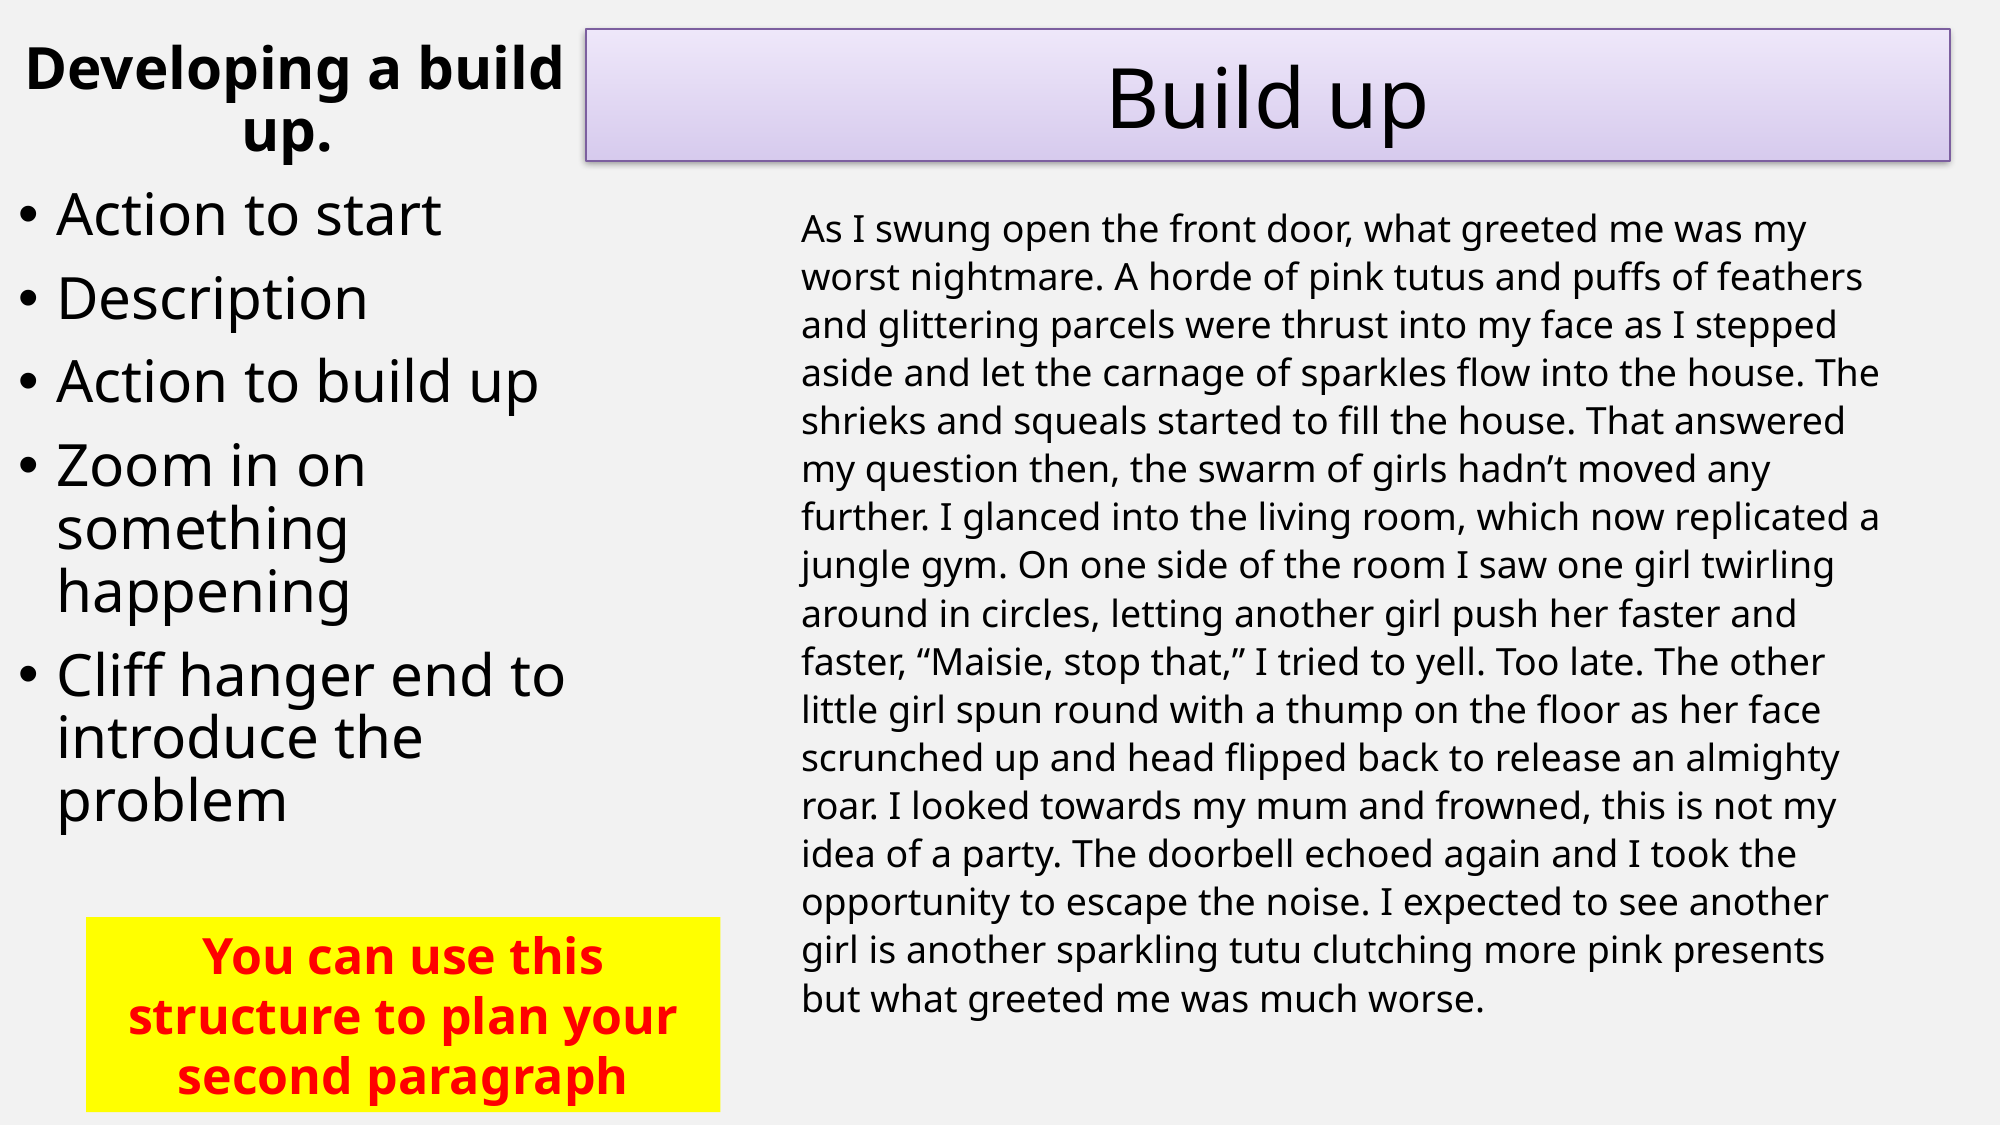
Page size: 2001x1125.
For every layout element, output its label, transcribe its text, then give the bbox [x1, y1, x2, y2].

text_box As I swung open the front door, what greeted me was my worst nightmare. A horde of pink tutus and puffs of feathers and glittering parcels were thrust into my face as I stepped aside and let the carnage of sparkles flow into the house. The shrieks and squeals started to fill the house. That answered my question then, the swarm of girls hadn’t moved any further. I glanced into the living room, which now replicated a jungle gym. On one side of the room I saw one girl twirling around in circles, letting another girl push her faster and faster, “Maisie, stop that,” I tried to yell. Too late. The other little girl spun round with a thump on the floor as her face scrunched up and head flipped back to release an almighty roar. I looked towards my mum and frowned, this is not my idea of a party. The doorbell echoed again and I took the opportunity to escape the noise. I expected to see another girl is another sparkling tutu clutching more pink presents but what greeted me was much worse. [786, 193, 1906, 1028]
text_box Build up [585, 29, 1951, 161]
list Developing a build up. Action to start Description Action to build up Zoom in on something happening Cliff hanger end to introduce the problem [3, 31, 586, 893]
text_box You can use this structure to plan your second paragraph [86, 917, 721, 1113]
